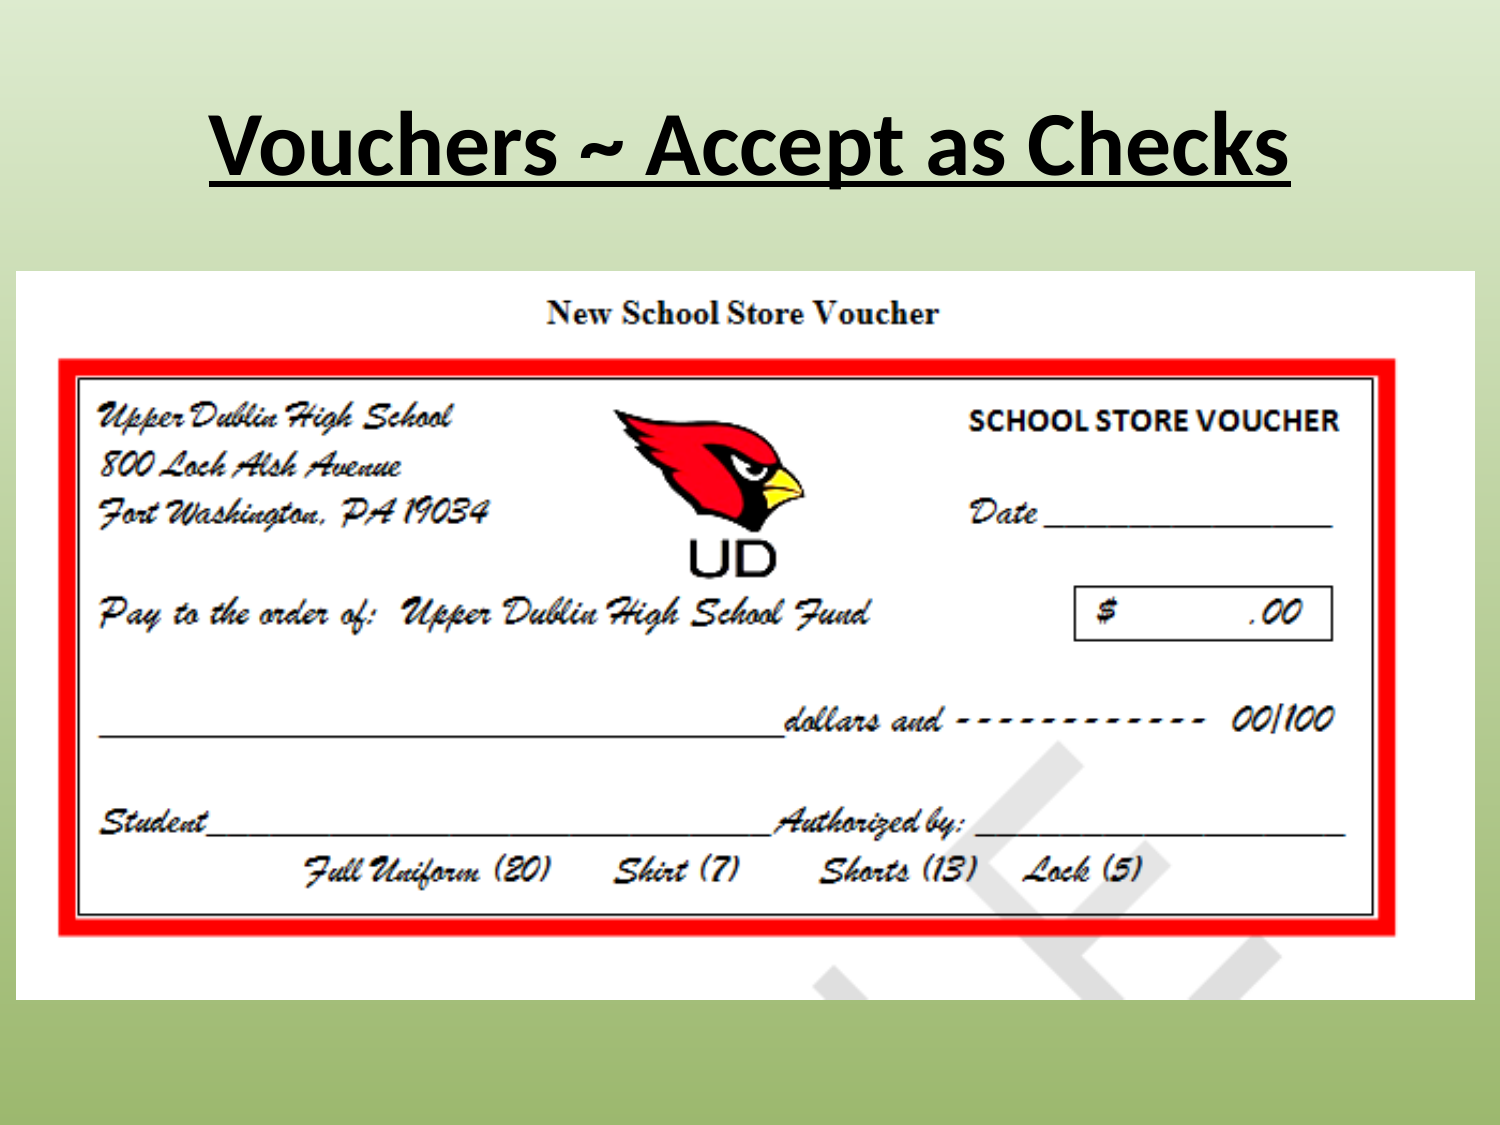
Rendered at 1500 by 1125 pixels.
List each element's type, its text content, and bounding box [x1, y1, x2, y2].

title Vouchers ~ Accept as Checks [75, 45, 1425, 233]
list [16, 271, 1476, 1001]
